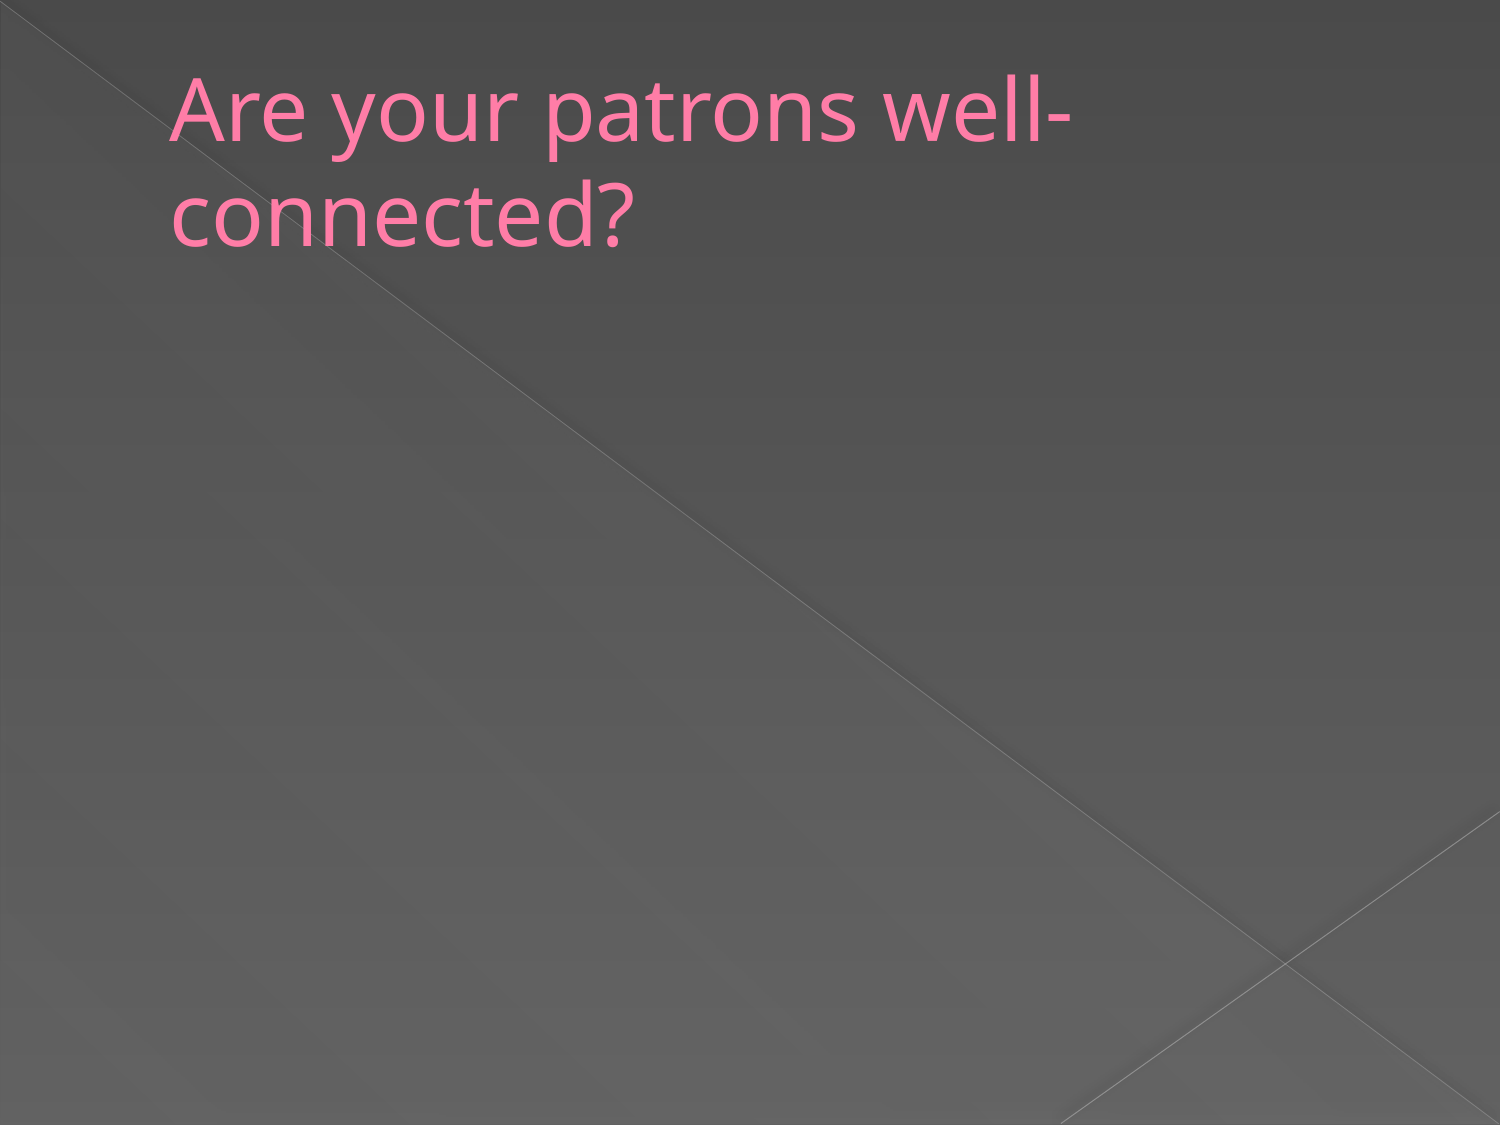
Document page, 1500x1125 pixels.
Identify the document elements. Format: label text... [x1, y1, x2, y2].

title Are your patrons well-connected? [75, 43, 1425, 274]
